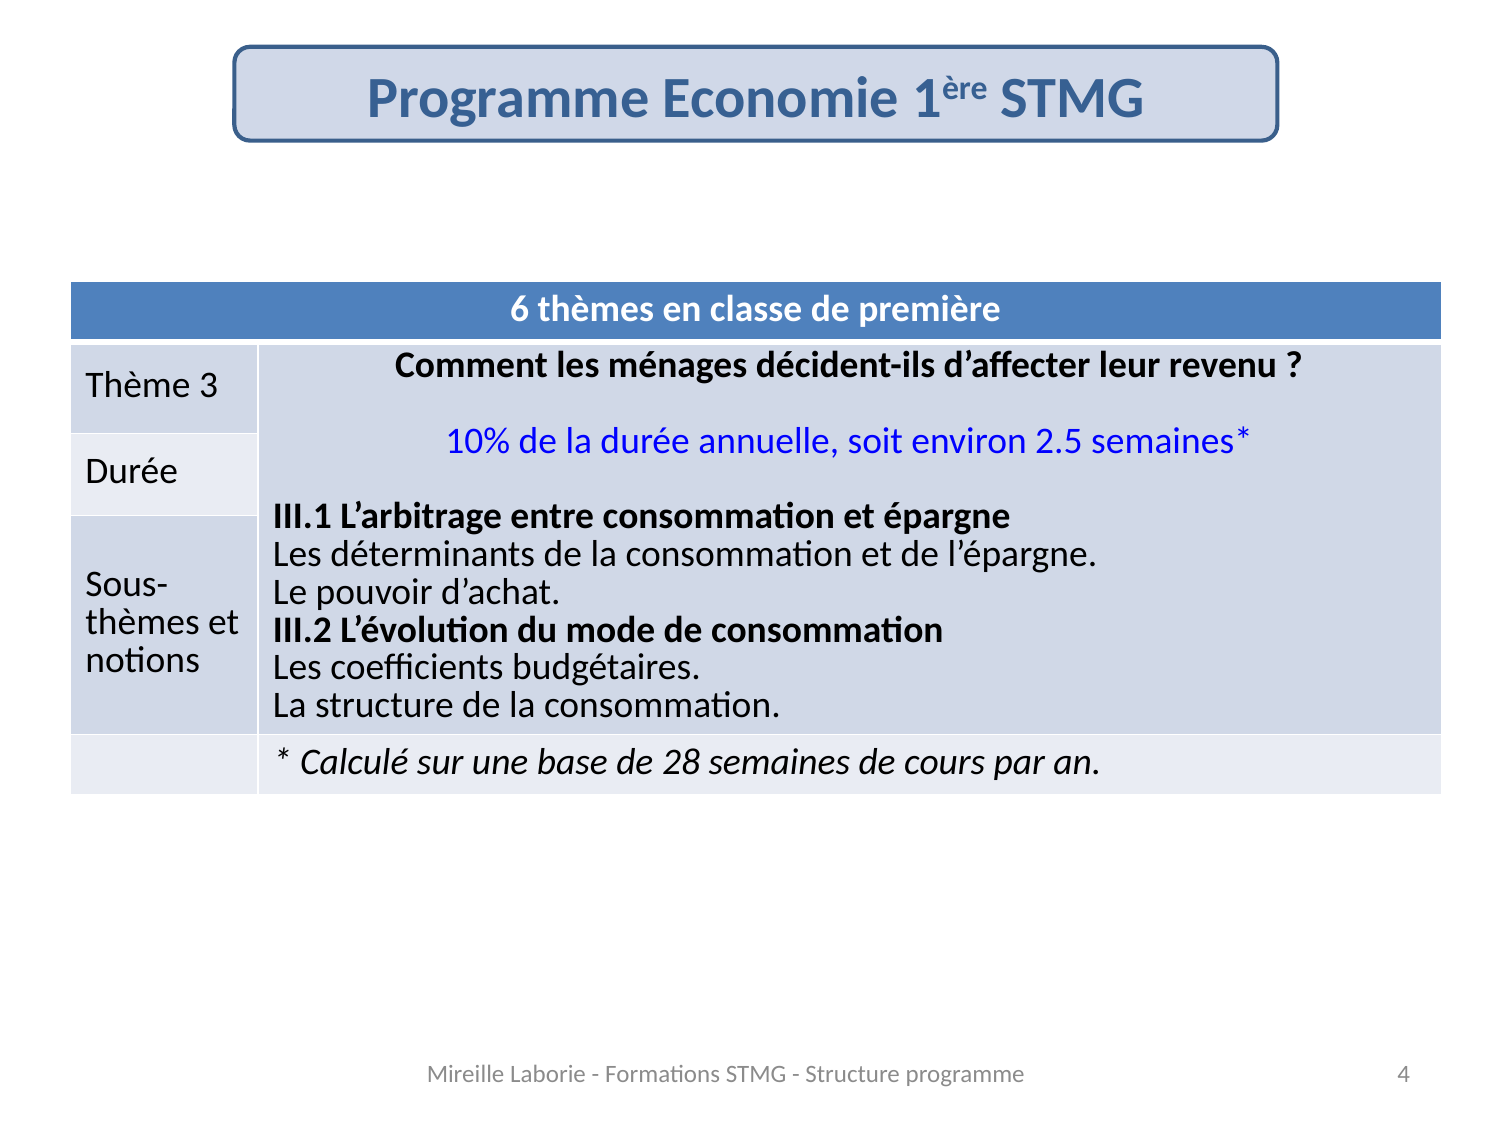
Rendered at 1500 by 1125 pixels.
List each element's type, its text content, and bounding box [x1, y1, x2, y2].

table_cell Comment les ménages décident-ils d’affecter leur revenu ? 10% de la durée annuelle, soit environ 2.5 semaines* III.1 L’arbitrage entre consommation et épargne Les déterminants de la consommation et de l’épargne. Le pouvoir d’achat. III.2 L’évolution du mode de consommation Les coefficients budgétaires. La structure de la consommation. [259, 345, 1441, 734]
slide_number 4 [1074, 1042, 1425, 1103]
table_cell Durée [71, 434, 257, 515]
table_cell [71, 735, 257, 794]
table_header 6 thèmes en classe de première [71, 282, 1441, 339]
footer Mireille Laborie - Formations STMG - Structure programme [386, 1042, 1067, 1103]
text_box Programme Economie 1ère STMG [232, 44, 1280, 143]
table_cell * Calculé sur une base de 28 semaines de cours par an. [259, 735, 1441, 794]
table_cell Thème 3 [71, 345, 257, 433]
table_cell Sous-thèmes et notions [71, 516, 257, 734]
